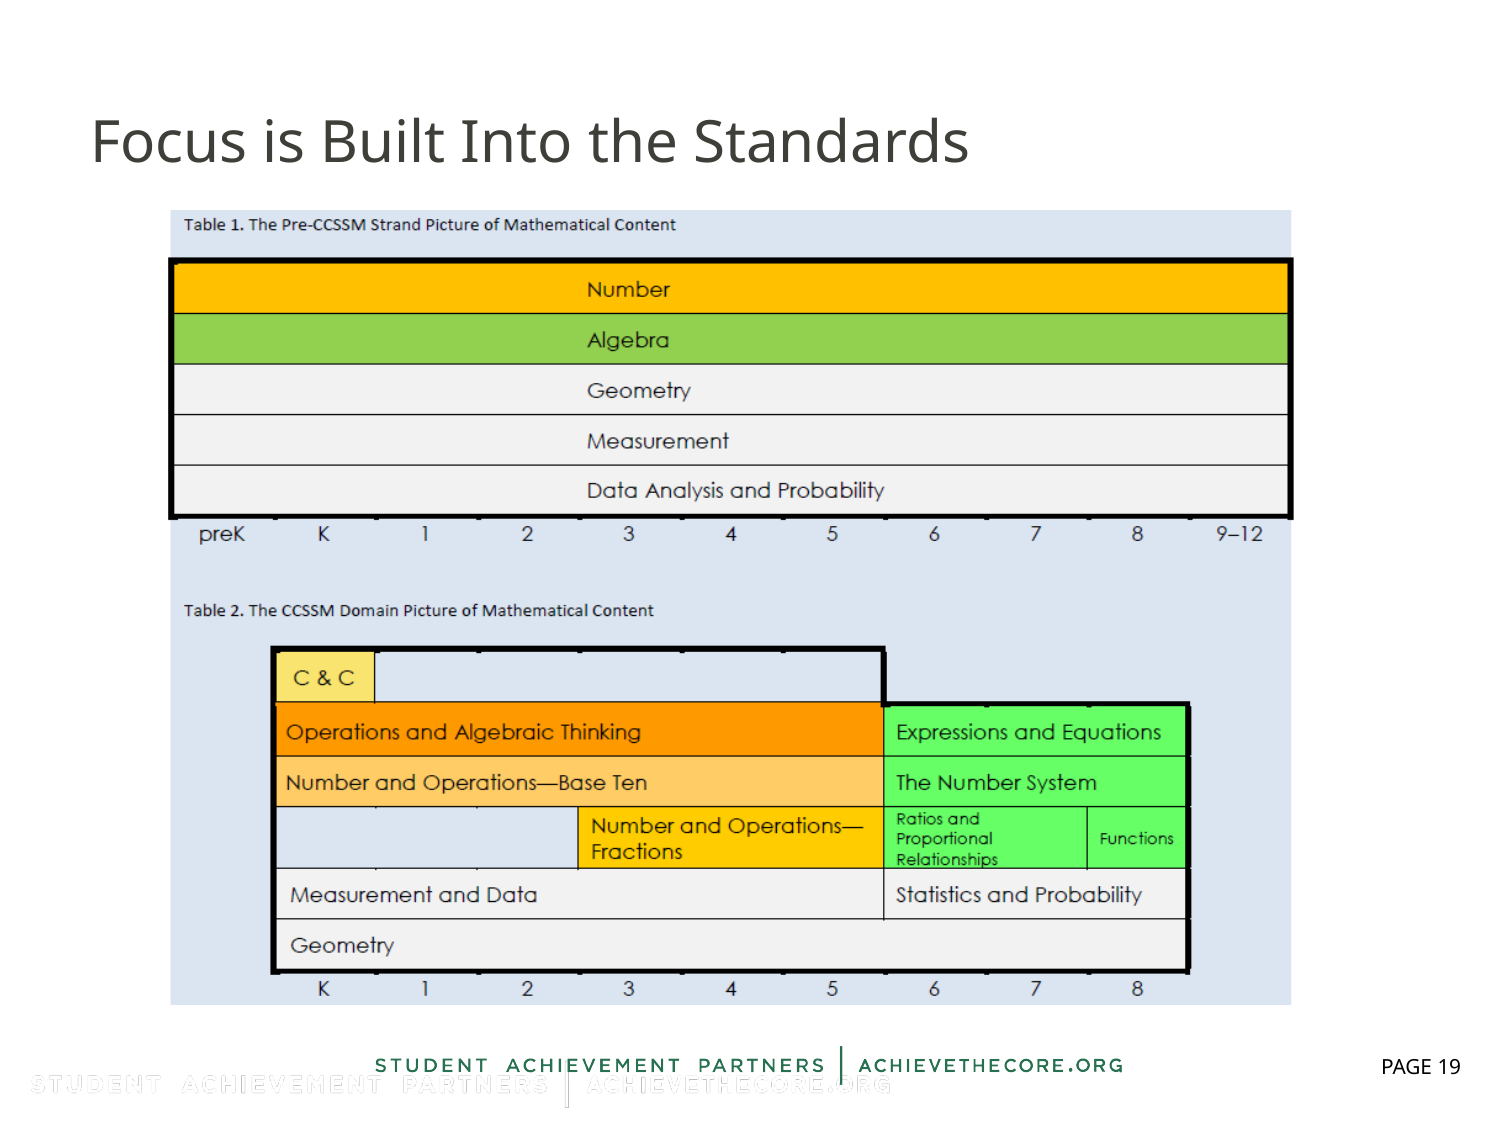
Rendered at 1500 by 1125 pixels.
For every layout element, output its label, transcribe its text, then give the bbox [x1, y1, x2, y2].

picture [375, 1046, 1122, 1085]
picture [167, 210, 1295, 1006]
title Focus is Built Into the Standards [75, 45, 1425, 233]
